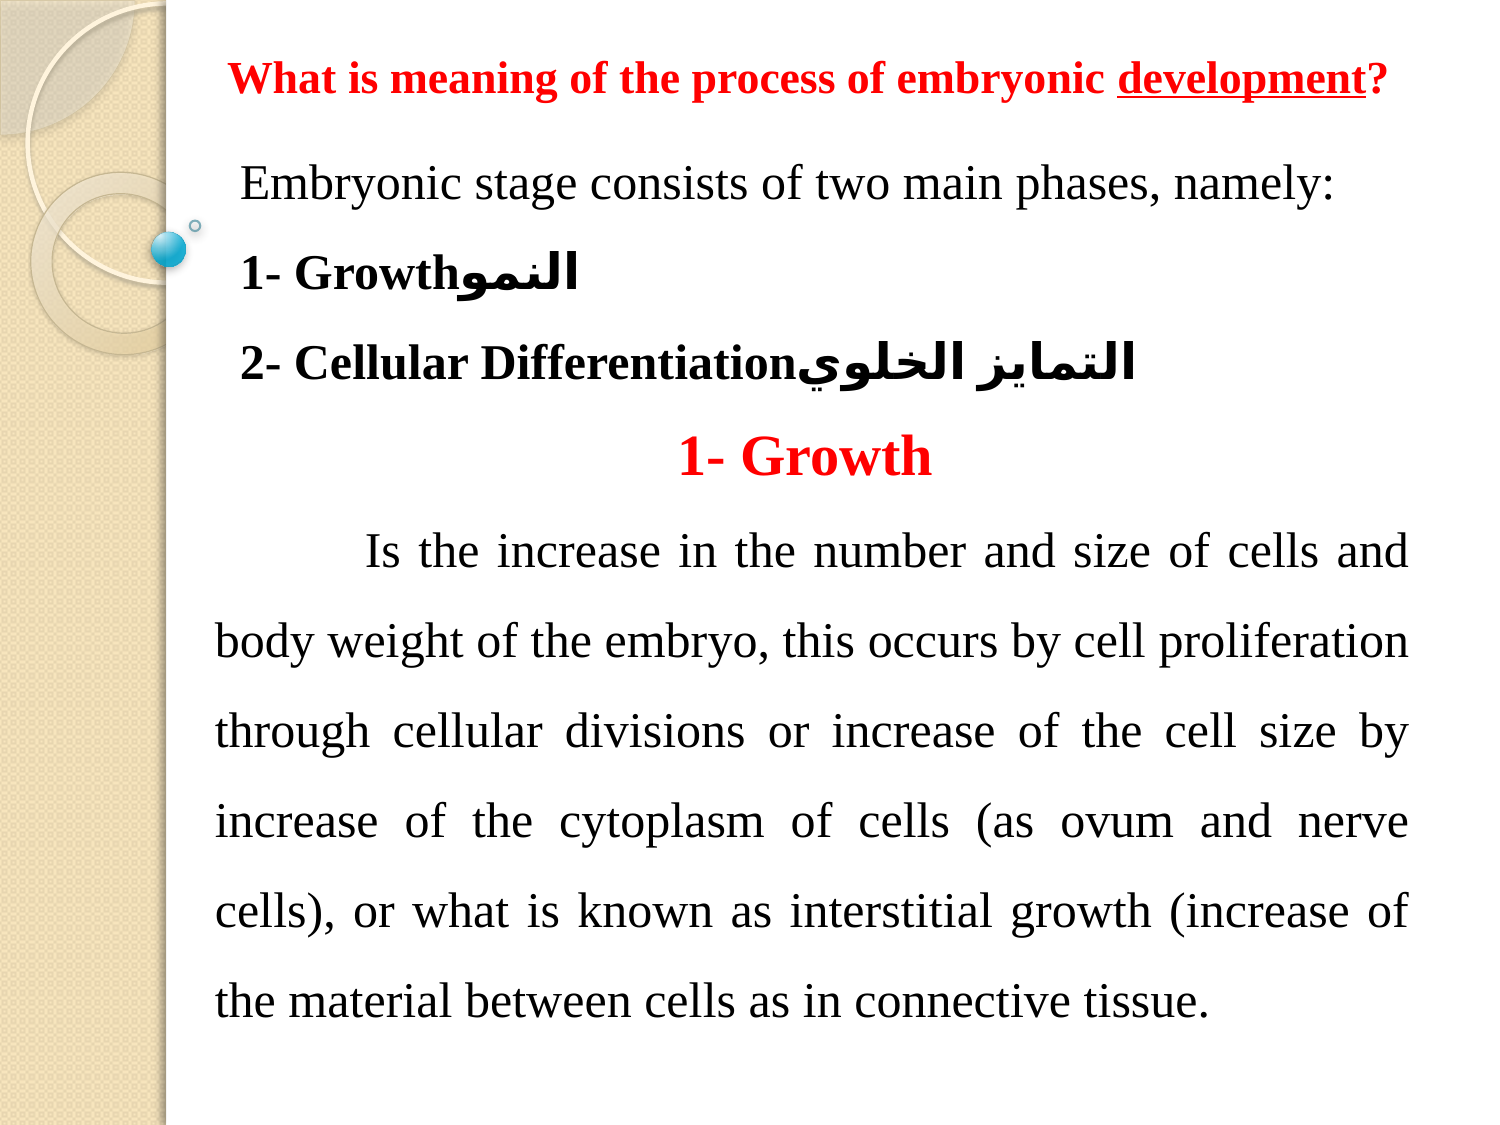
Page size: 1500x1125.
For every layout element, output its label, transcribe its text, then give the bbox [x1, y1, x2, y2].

text_box Embryonic stage consists of two main phases, namely: 1- Growthالنمو 2- Cellular Differentiationالتمايز الخلوي [224, 112, 1425, 375]
text_box 1- Growth Is the increase in the number and size of cells and body weight of the embryo, this occurs by cell proliferation through cellular divisions or increase of the cell size by increase of the cytoplasm of cells (as ovum and nerve cells), or what is known as interstitial growth (increase of the material between cells as in connective tissue. [200, 375, 1425, 1035]
text_box What is meaning of the process of embryonic development? [212, 12, 1413, 110]
